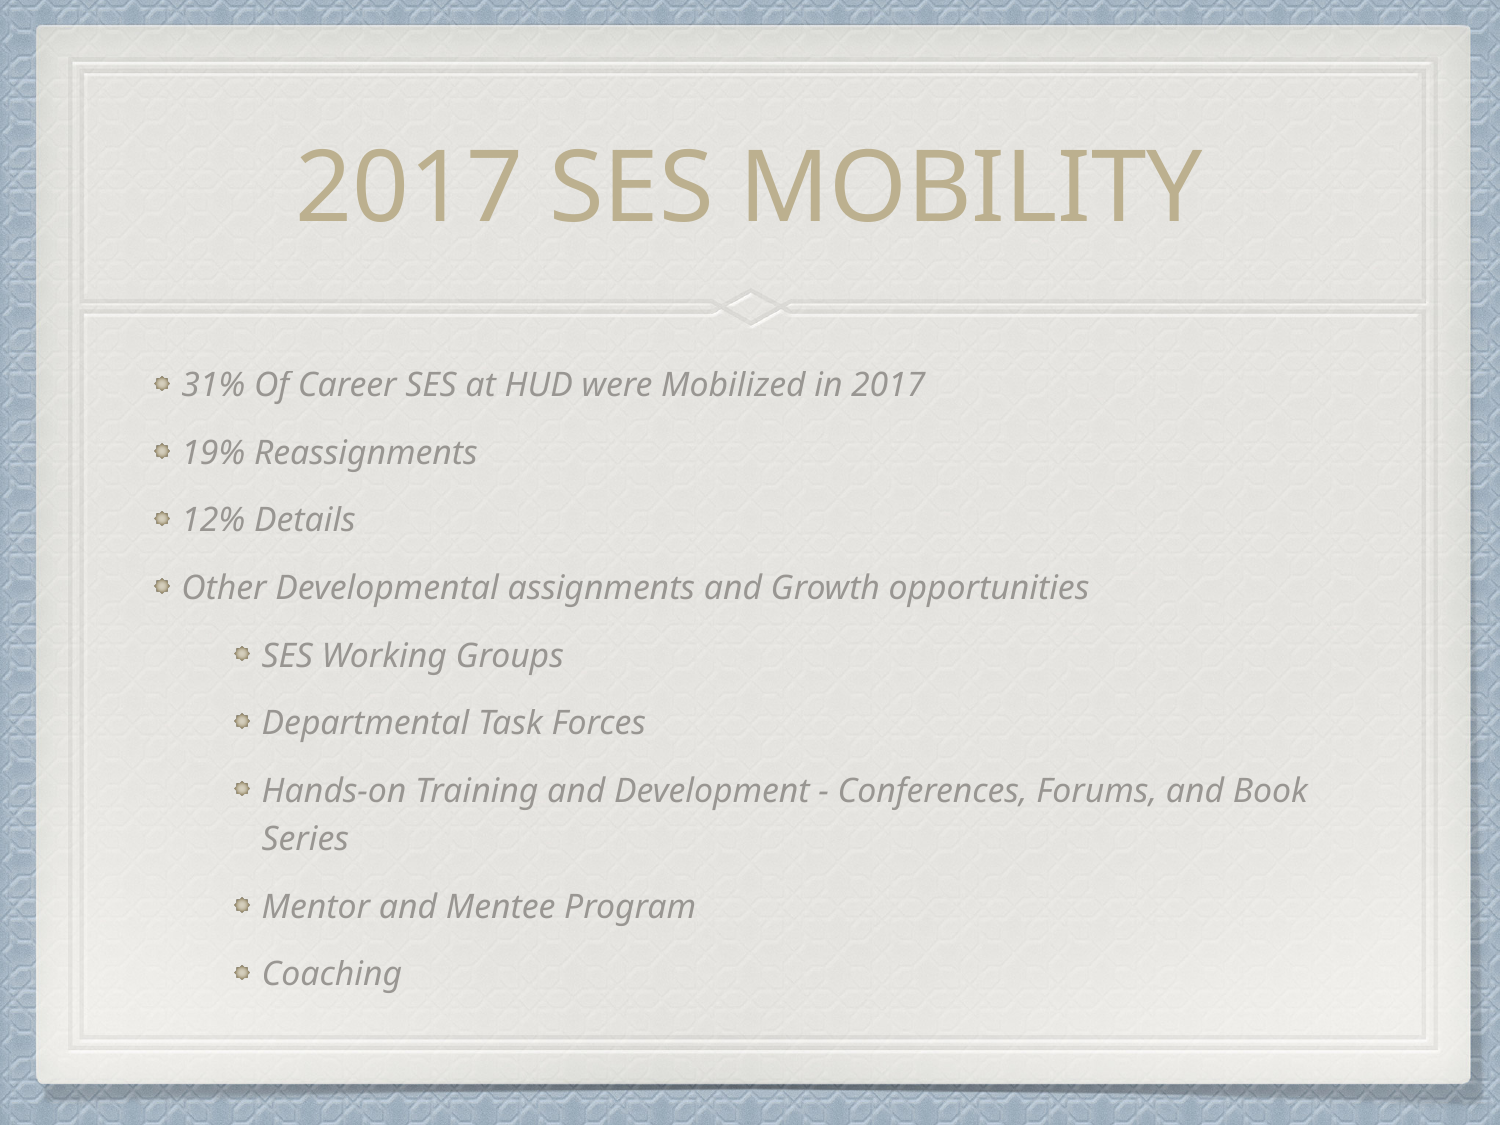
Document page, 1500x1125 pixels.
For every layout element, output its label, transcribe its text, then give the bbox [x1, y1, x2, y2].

title 2017 SES MOBILITY [145, 85, 1354, 278]
picture [0, 0, 1500, 1125]
list 31% Of Career SES at HUD were Mobilized in 2017 19% Reassignments 12% Details Other Developmental assignments and Growth opportunities SES Working Groups Departmental Task Forces Hands-on Training and Development - Conferences, Forums, and Book Series Mentor and Mentee Program Coaching [145, 343, 1354, 1004]
